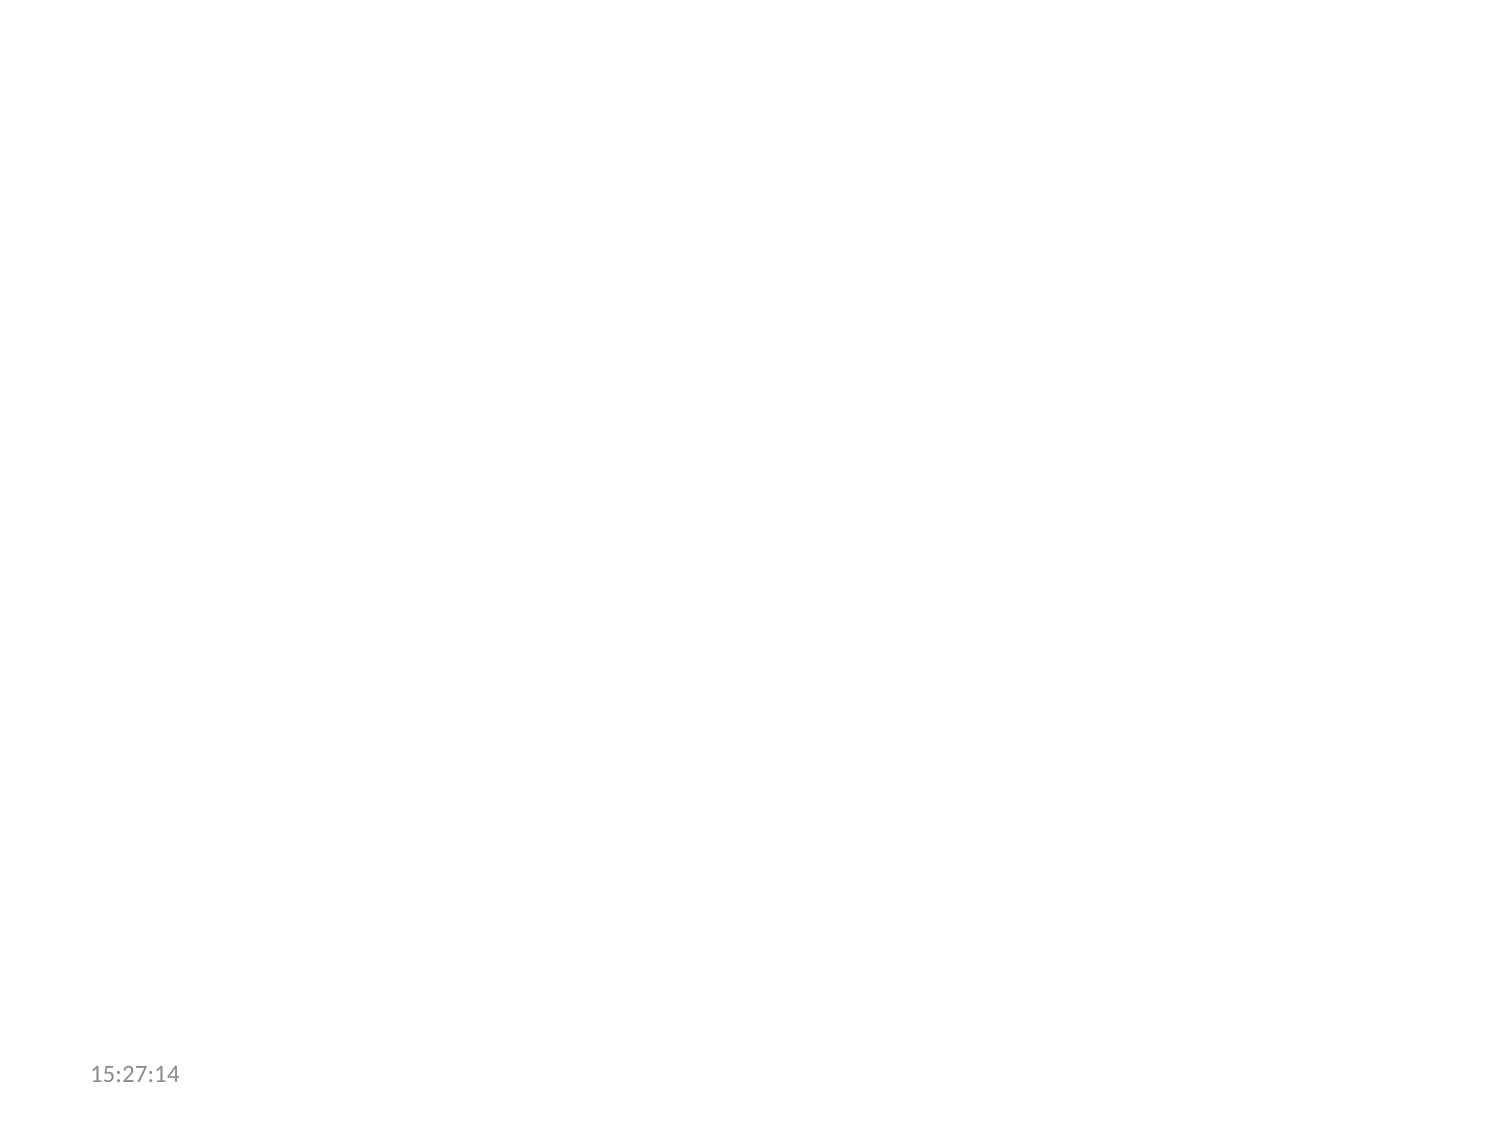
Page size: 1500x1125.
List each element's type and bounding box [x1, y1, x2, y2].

slide_number [75, 1042, 425, 1103]
